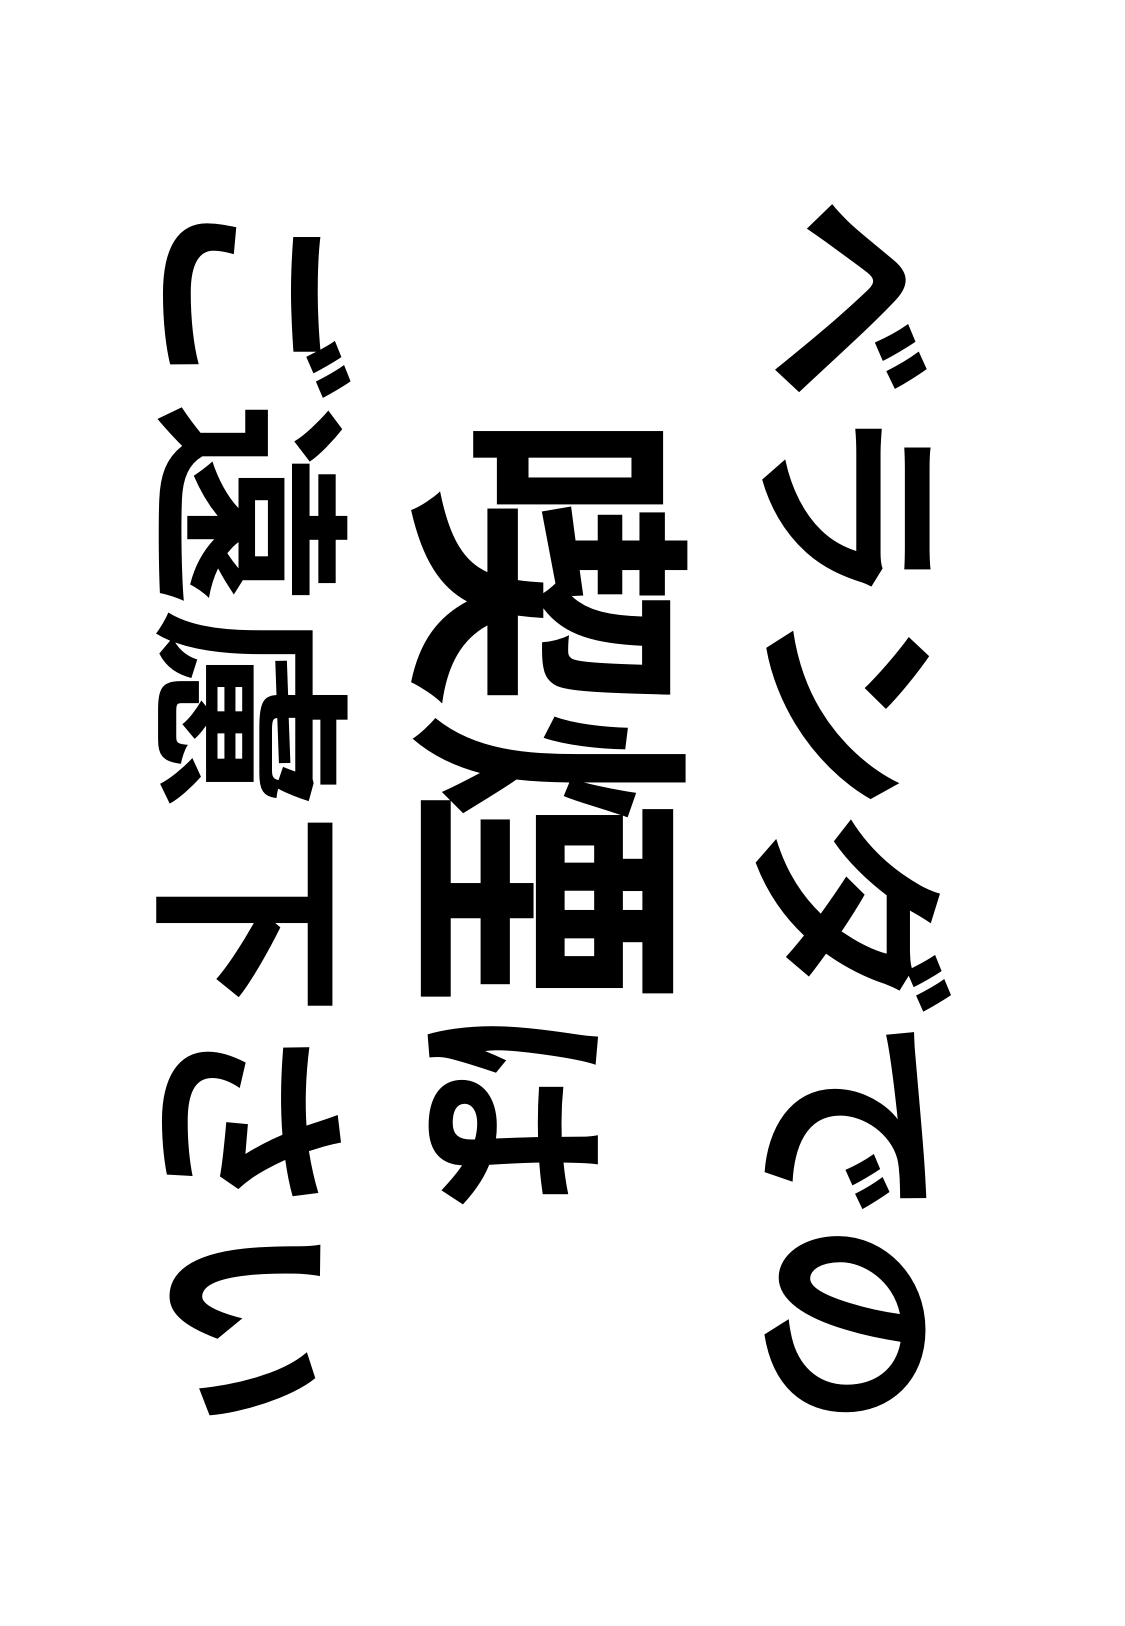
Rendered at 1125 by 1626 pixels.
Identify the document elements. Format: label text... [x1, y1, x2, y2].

text_box ベランダでの 喫煙は ご遠慮下さい [126, 0, 1011, 1625]
